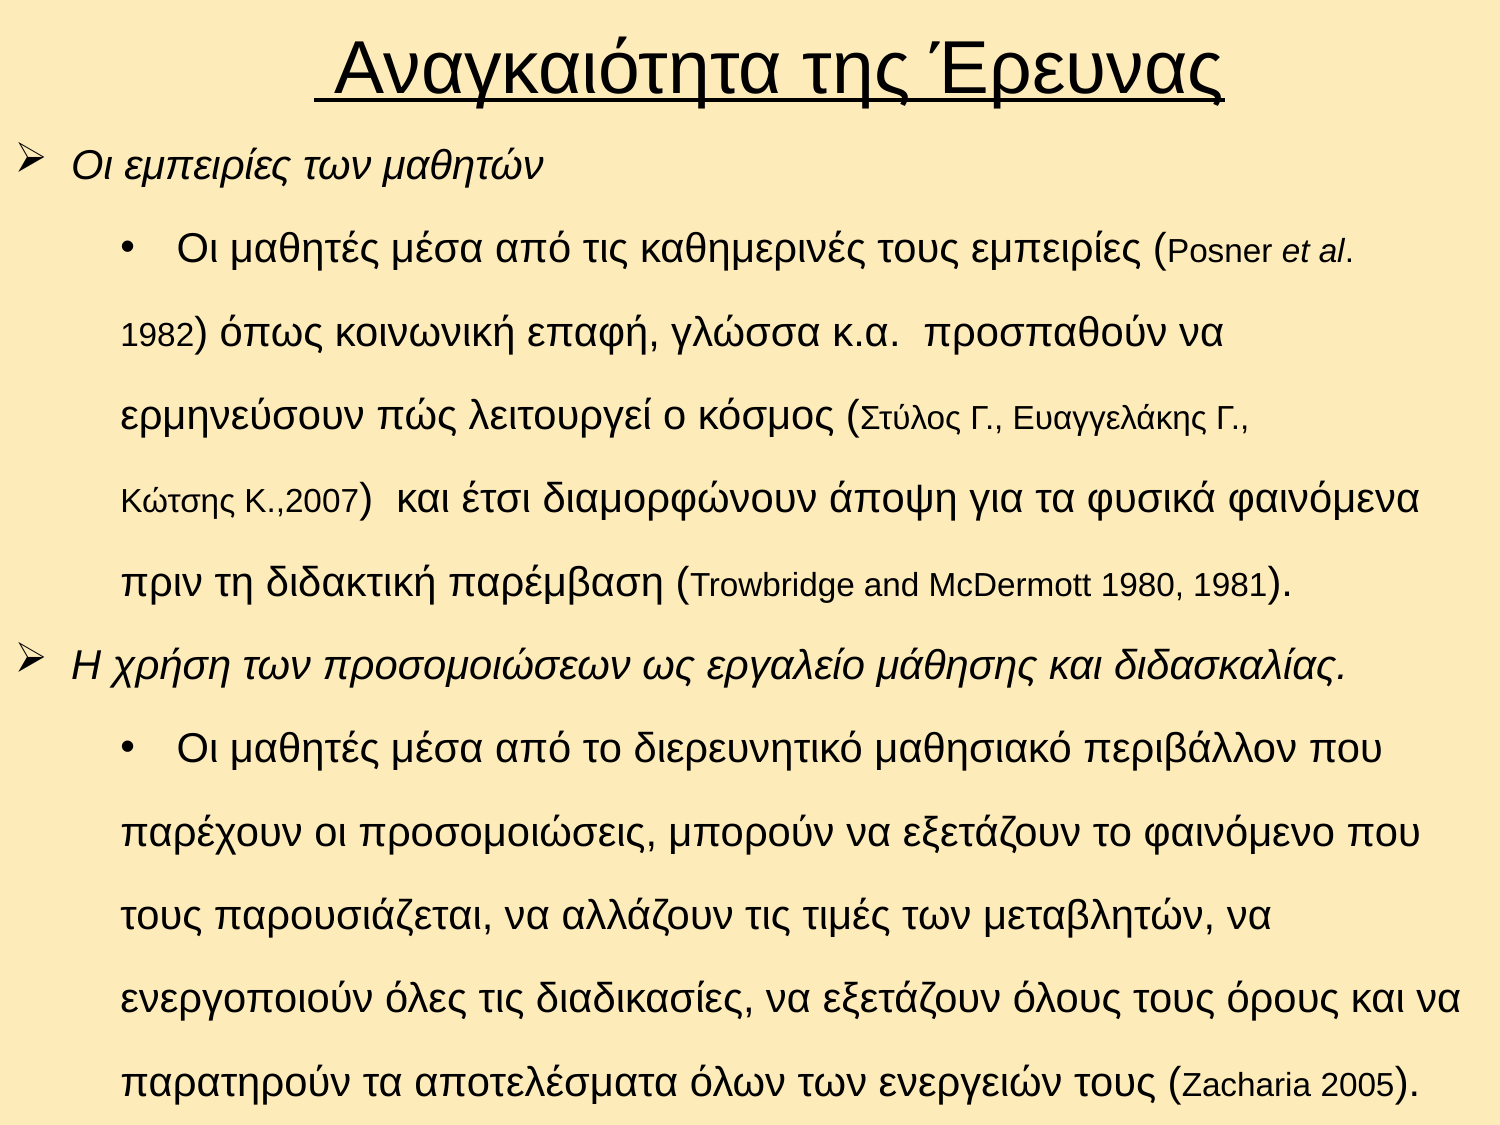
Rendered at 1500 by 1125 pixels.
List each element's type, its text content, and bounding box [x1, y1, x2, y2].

text_box Αναγκαιότητα της Έρευνας [100, 11, 1438, 105]
text_box Οι εμπειρίες των μαθητών Οι μαθητές μέσα από τις καθημερινές τους εμπειρίες (Posner et al. 1982) όπως κοινωνική επαφή, γλώσσα κ.α. προσπαθούν να ερμηνεύσουν πώς λειτουργεί ο κόσμος (Στύλος Γ., Ευαγγελάκης Γ., Κώτσης Κ.,2007) και έτσι διαμορφώνουν άποψη για τα φυσικά φαινόμενα πριν τη διδακτική παρέμβαση (Trowbridge and McDermott 1980, 1981). Η χρήση των προσομοιώσεων ως εργαλείο μάθησης και διδασκαλίας. Οι μαθητές μέσα από το διερευνητικό μαθησιακό περιβάλλον που παρέχουν οι προσομοιώσεις, μπορούν να εξετάζουν το φαινόμενο που τους παρουσιάζεται, να αλλάζουν τις τιμές των μεταβλητών, να ενεργοποιούν όλες τις διαδικασίες, να εξετάζουν όλους τους όρους και να παρατηρούν τα αποτελέσματα όλων των ενεργειών τους (Zacharia 2005). [0, 105, 1500, 1102]
